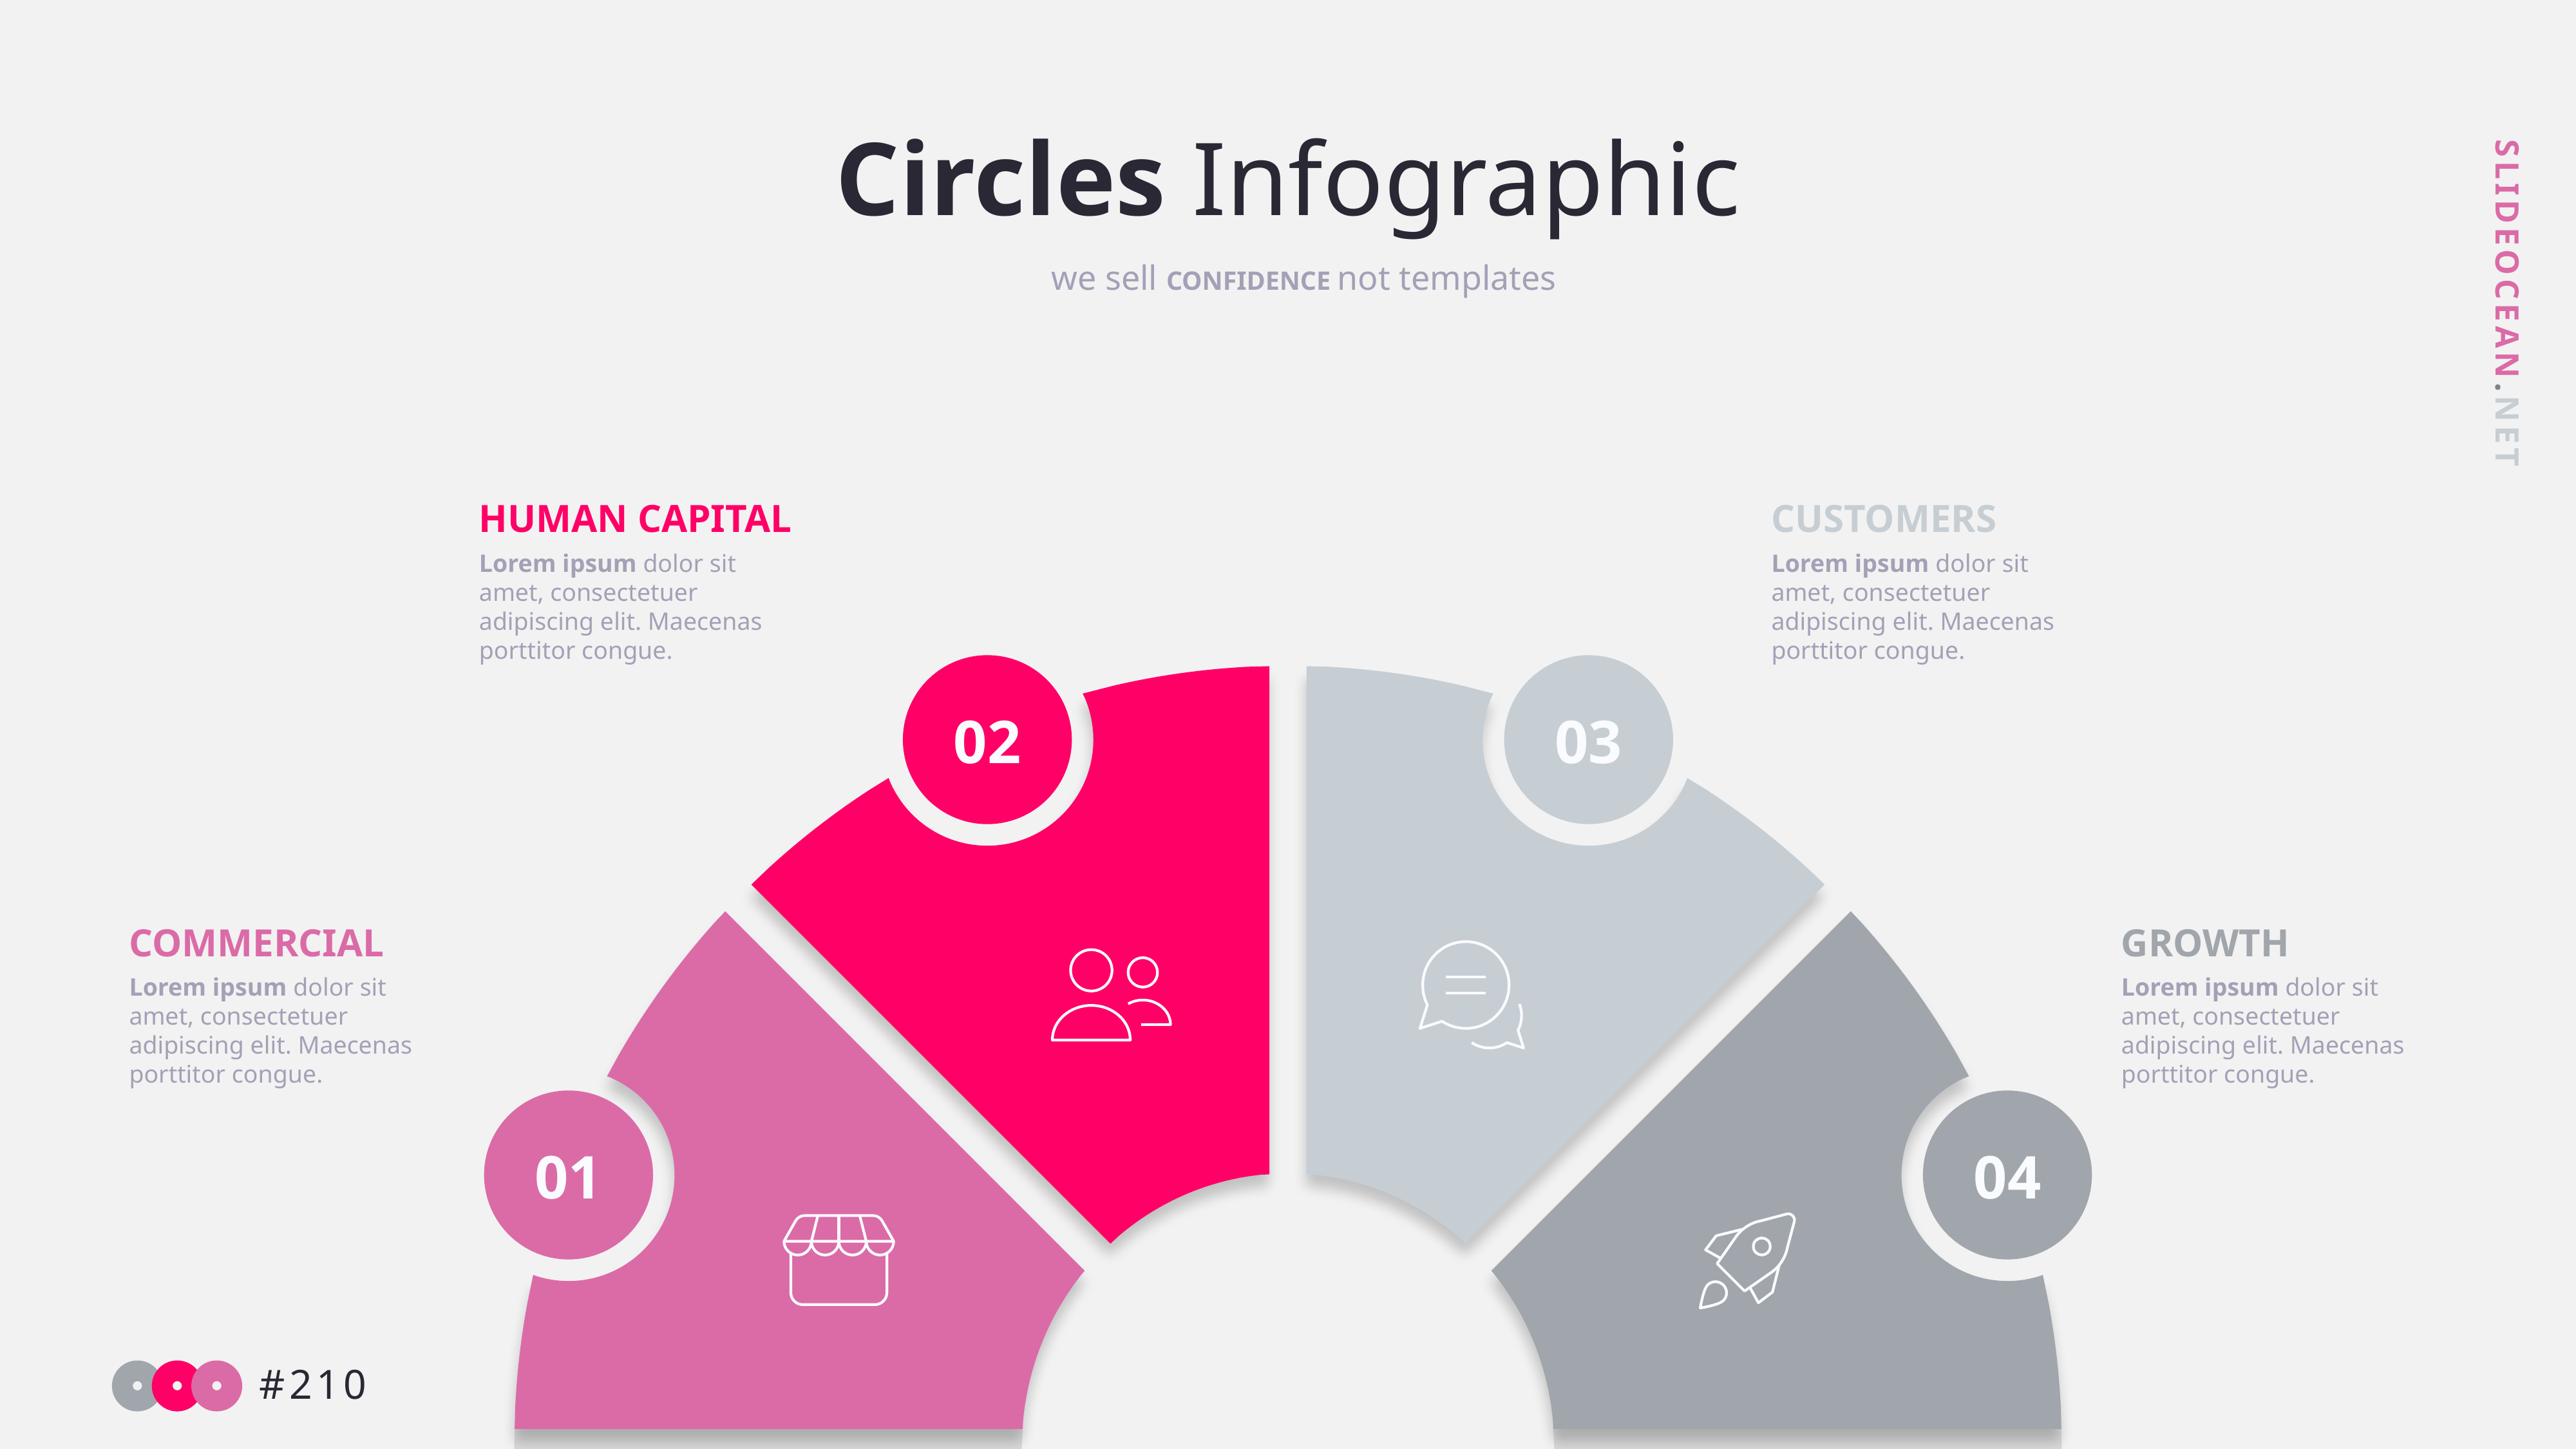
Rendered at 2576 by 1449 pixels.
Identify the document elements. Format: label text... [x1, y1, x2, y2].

text_box 01 [483, 1089, 654, 1261]
text_box we sell CONFIDENCE not templates [1041, 251, 1566, 301]
text_box [1128, 999, 1171, 1025]
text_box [513, 1428, 2063, 1449]
text_box [1128, 958, 1158, 987]
text_box [784, 1215, 894, 1305]
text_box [1761, 489, 2107, 641]
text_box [119, 913, 465, 1065]
text_box [513, 909, 1086, 1428]
text_box [750, 665, 1271, 1245]
text_box [1305, 665, 1826, 1245]
text_box Circles Infographic [826, 110, 1750, 241]
text_box [1490, 909, 2063, 1428]
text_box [2111, 913, 2457, 1065]
text_box 04 [1922, 1089, 2093, 1261]
text_box [1419, 942, 1510, 1028]
text_box [1700, 1282, 1727, 1309]
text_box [469, 489, 815, 641]
text_box [1472, 1004, 1524, 1048]
text_box [1070, 949, 1112, 991]
text_box #210 [259, 1359, 402, 1408]
text_box [1705, 1213, 1795, 1303]
text_box [1052, 1005, 1131, 1040]
text_box 02 [902, 654, 1073, 826]
text_box 03 [1503, 654, 1674, 826]
